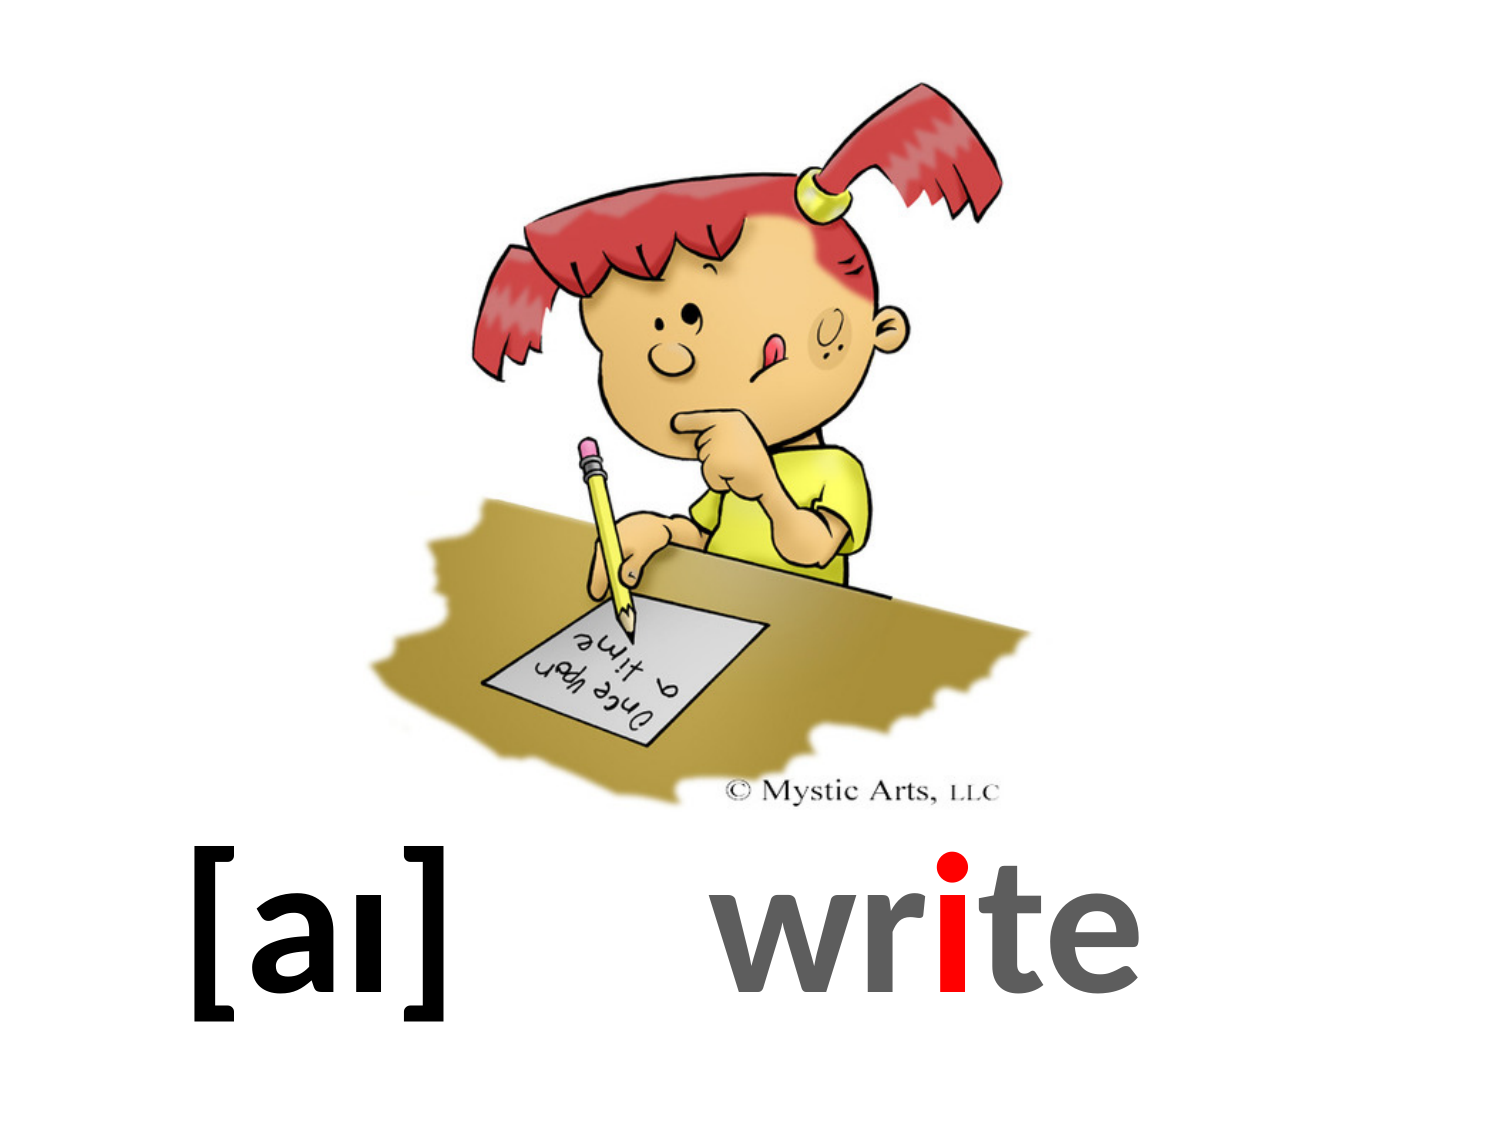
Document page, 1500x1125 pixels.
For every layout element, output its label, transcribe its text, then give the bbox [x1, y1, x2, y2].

picture [362, 70, 1075, 821]
text_box write [693, 785, 1161, 1041]
text_box [aı] [165, 785, 519, 1040]
